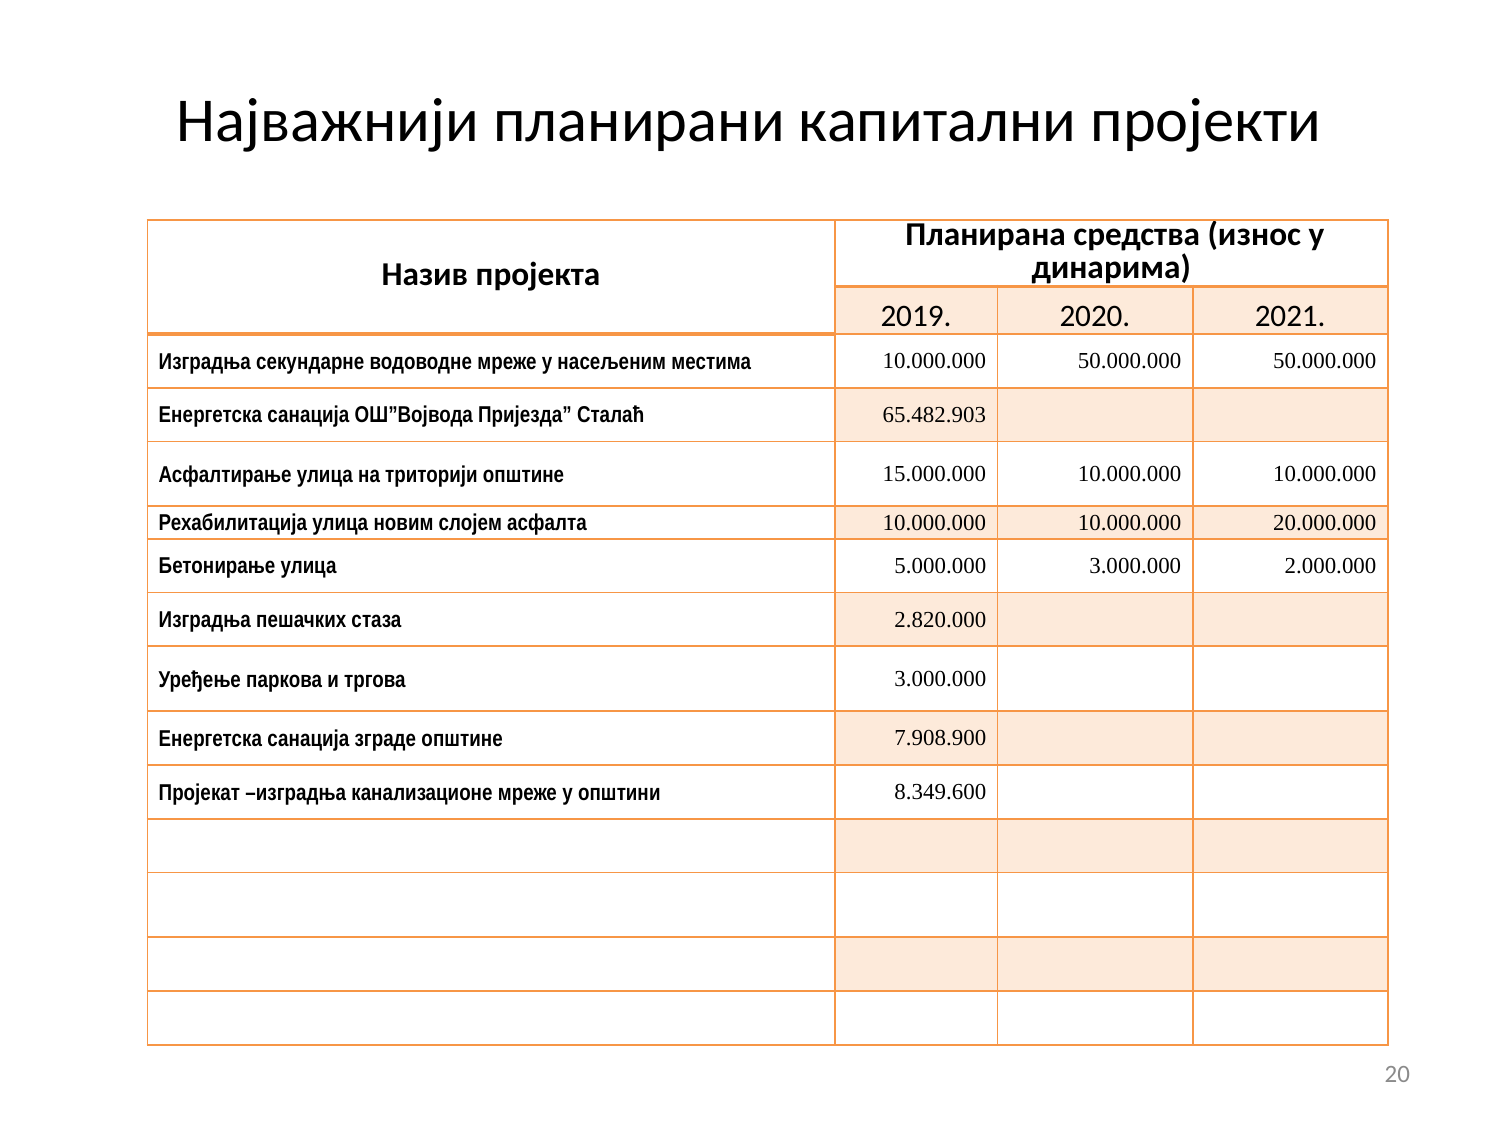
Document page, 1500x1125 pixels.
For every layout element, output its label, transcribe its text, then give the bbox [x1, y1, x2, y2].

table_cell [998, 389, 1192, 441]
table_cell Енергетска санација ОШ”Војвода Пријезда” Сталаћ [148, 389, 834, 441]
table_cell Асфалтирање улица на триторији општине [148, 442, 834, 505]
table_cell [998, 938, 1192, 990]
table_cell 5.000.000 [836, 540, 997, 592]
table_cell 7.908.900 [836, 712, 997, 764]
table_cell [1194, 992, 1387, 1042]
slide_number 20 [1074, 1042, 1425, 1103]
table_cell [148, 992, 834, 1044]
table_cell Енергетска санација зграде општине [148, 712, 834, 764]
table_cell [836, 992, 997, 1044]
table_cell Изградња пешачких стаза [148, 593, 834, 645]
table_cell [836, 873, 997, 936]
table_cell [1194, 766, 1387, 818]
table_cell 10.000.000 [998, 442, 1192, 505]
title Најважнији планирани капитални пројекти [75, 45, 1425, 189]
table_header Планирана средства (износ у динарима) [836, 221, 1387, 285]
table_header Назив пројекта [148, 221, 834, 332]
table_cell [148, 820, 834, 872]
table_cell 10.000.000 [998, 507, 1192, 538]
table_cell [998, 873, 1192, 936]
table_cell 2019. [836, 288, 997, 333]
table_cell [1194, 647, 1387, 710]
table_cell 50.000.000 [1194, 335, 1387, 387]
table_cell 3.000.000 [998, 540, 1192, 592]
table_cell [1194, 820, 1387, 872]
table_cell [1194, 938, 1387, 990]
table_cell [998, 712, 1192, 764]
table_cell [1194, 712, 1387, 764]
table_cell [836, 820, 997, 872]
table_cell 10.000.000 [836, 335, 997, 387]
table_cell 2.820.000 [836, 593, 997, 645]
table_cell [998, 766, 1192, 818]
table_cell [1194, 593, 1387, 645]
table_cell 2.000.000 [1194, 540, 1387, 592]
table_cell [1194, 389, 1387, 441]
table_cell [148, 938, 834, 990]
table_cell 65.482.903 [836, 389, 997, 441]
table_cell [998, 647, 1192, 710]
table_cell 3.000.000 [836, 647, 997, 710]
table_cell 2020. [998, 288, 1192, 333]
table_cell 8.349.600 [836, 766, 997, 818]
table_cell [998, 820, 1192, 872]
table_cell Уређење паркова и тргова [148, 647, 834, 710]
table_cell 10.000.000 [1194, 442, 1387, 505]
table_cell [148, 873, 834, 936]
table_cell [836, 938, 997, 990]
table_cell Пројекат –изградња канализационе мреже у општини [148, 766, 834, 818]
table_cell Бетонирање улица [148, 540, 834, 592]
table_cell 50.000.000 [998, 335, 1192, 387]
table_cell [1194, 873, 1387, 936]
table_cell 20.000.000 [1194, 507, 1387, 538]
table_cell [998, 593, 1192, 645]
table_cell Рехабилитација улица новим слојем асфалта [148, 507, 834, 538]
table_cell Изградња секундарне водоводне мреже у насељеним местима [148, 336, 834, 387]
table_cell [998, 992, 1192, 1044]
table_cell 10.000.000 [836, 507, 997, 538]
table_cell 2021. [1194, 288, 1387, 333]
table_cell 15.000.000 [836, 442, 997, 505]
